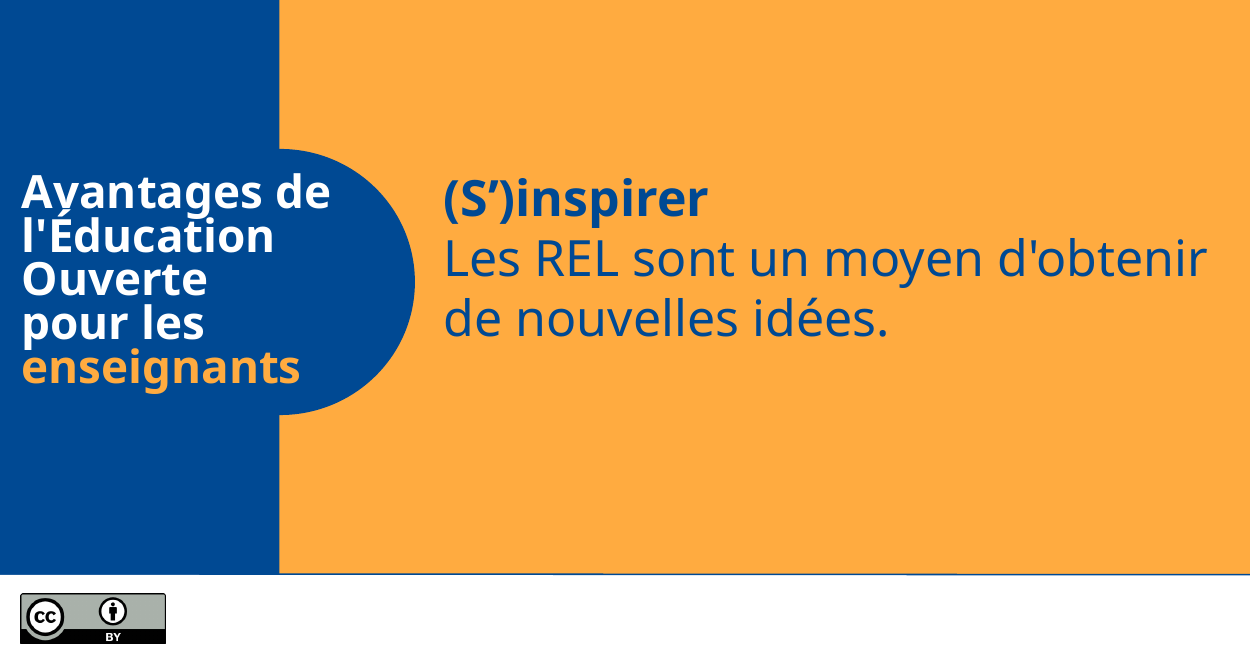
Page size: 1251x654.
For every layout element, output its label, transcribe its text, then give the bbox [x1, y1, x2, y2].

picture [20, 592, 166, 645]
text_box Avantages de l'Éducation Ouverte pour les enseignants [6, 157, 348, 408]
text_box [234, 148, 327, 157]
text_box [0, 0, 280, 573]
text_box (S’)inspirer Les REL sont un moyen d'obtenir de nouvelles idées. [428, 151, 1250, 421]
text_box [237, 408, 324, 416]
text_box [348, 167, 415, 397]
text_box [0, 582, 1250, 654]
